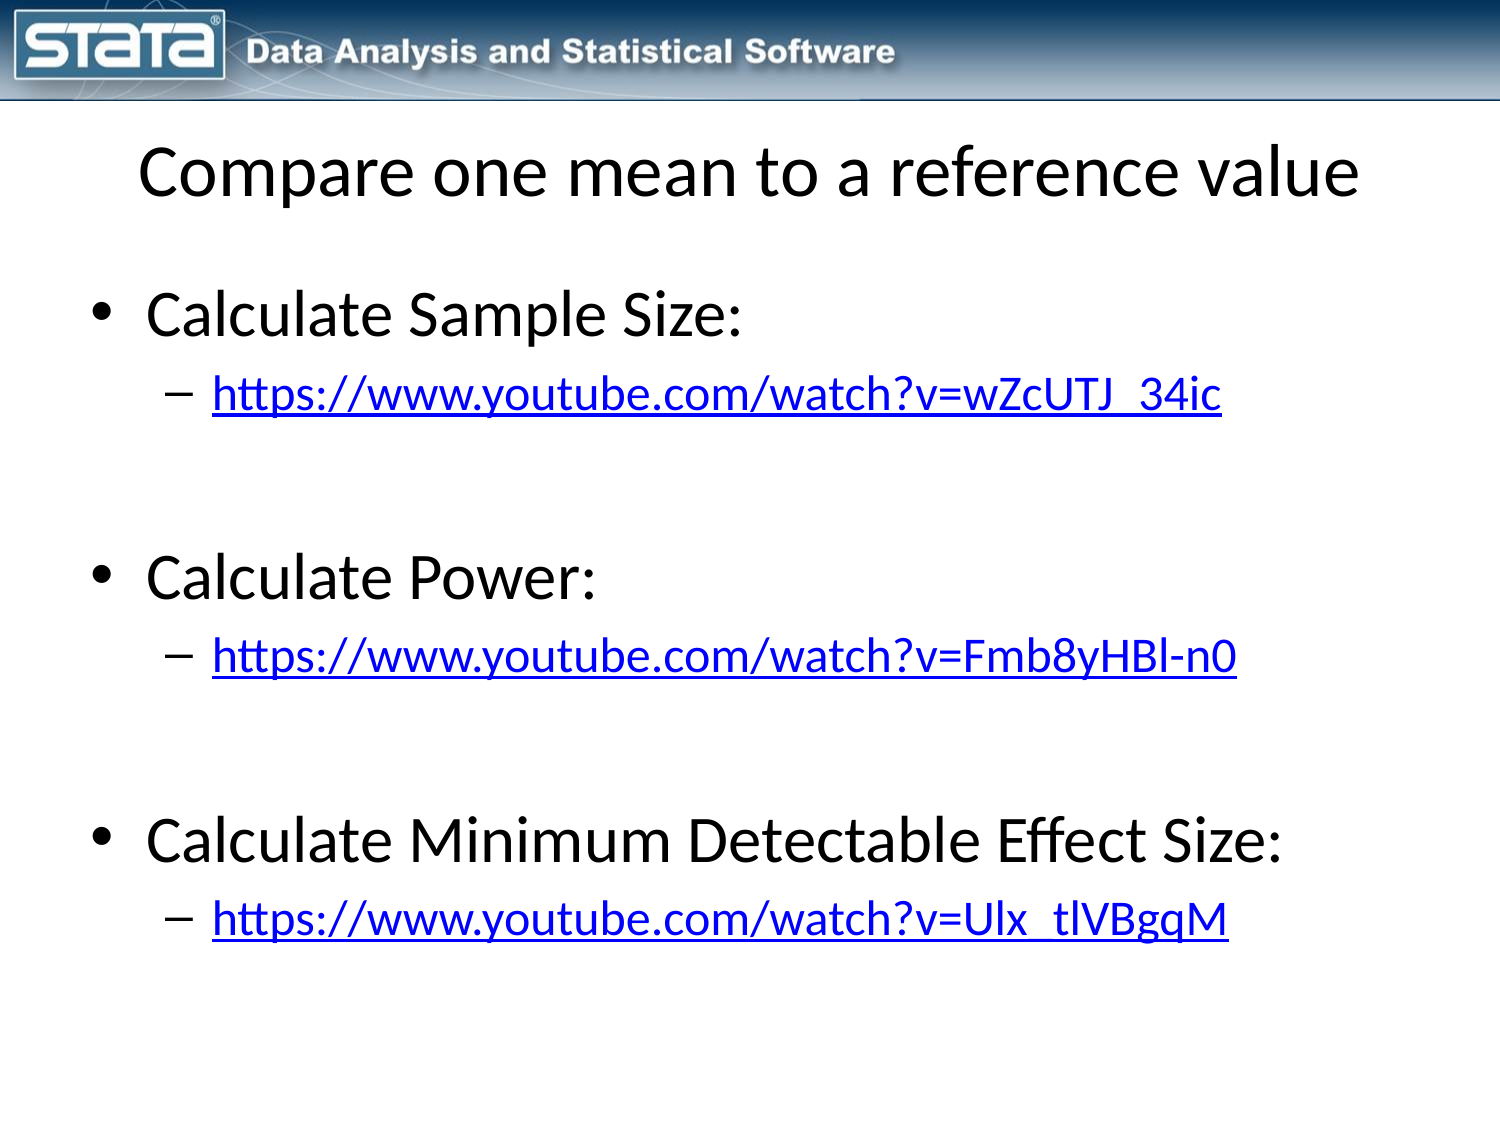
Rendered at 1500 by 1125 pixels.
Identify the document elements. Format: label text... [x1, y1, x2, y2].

picture [0, 0, 1500, 102]
list Calculate Sample Size: https://www.youtube.com/watch?v=wZcUTJ_34ic Calculate Power: https://www.youtube.com/watch?v=Fmb8yHBl-n0 Calculate Minimum Detectable Effect Size: https://www.youtube.com/watch?v=Ulx_tlVBgqM [75, 262, 1425, 1073]
title Compare one mean to a reference value [75, 109, 1425, 233]
